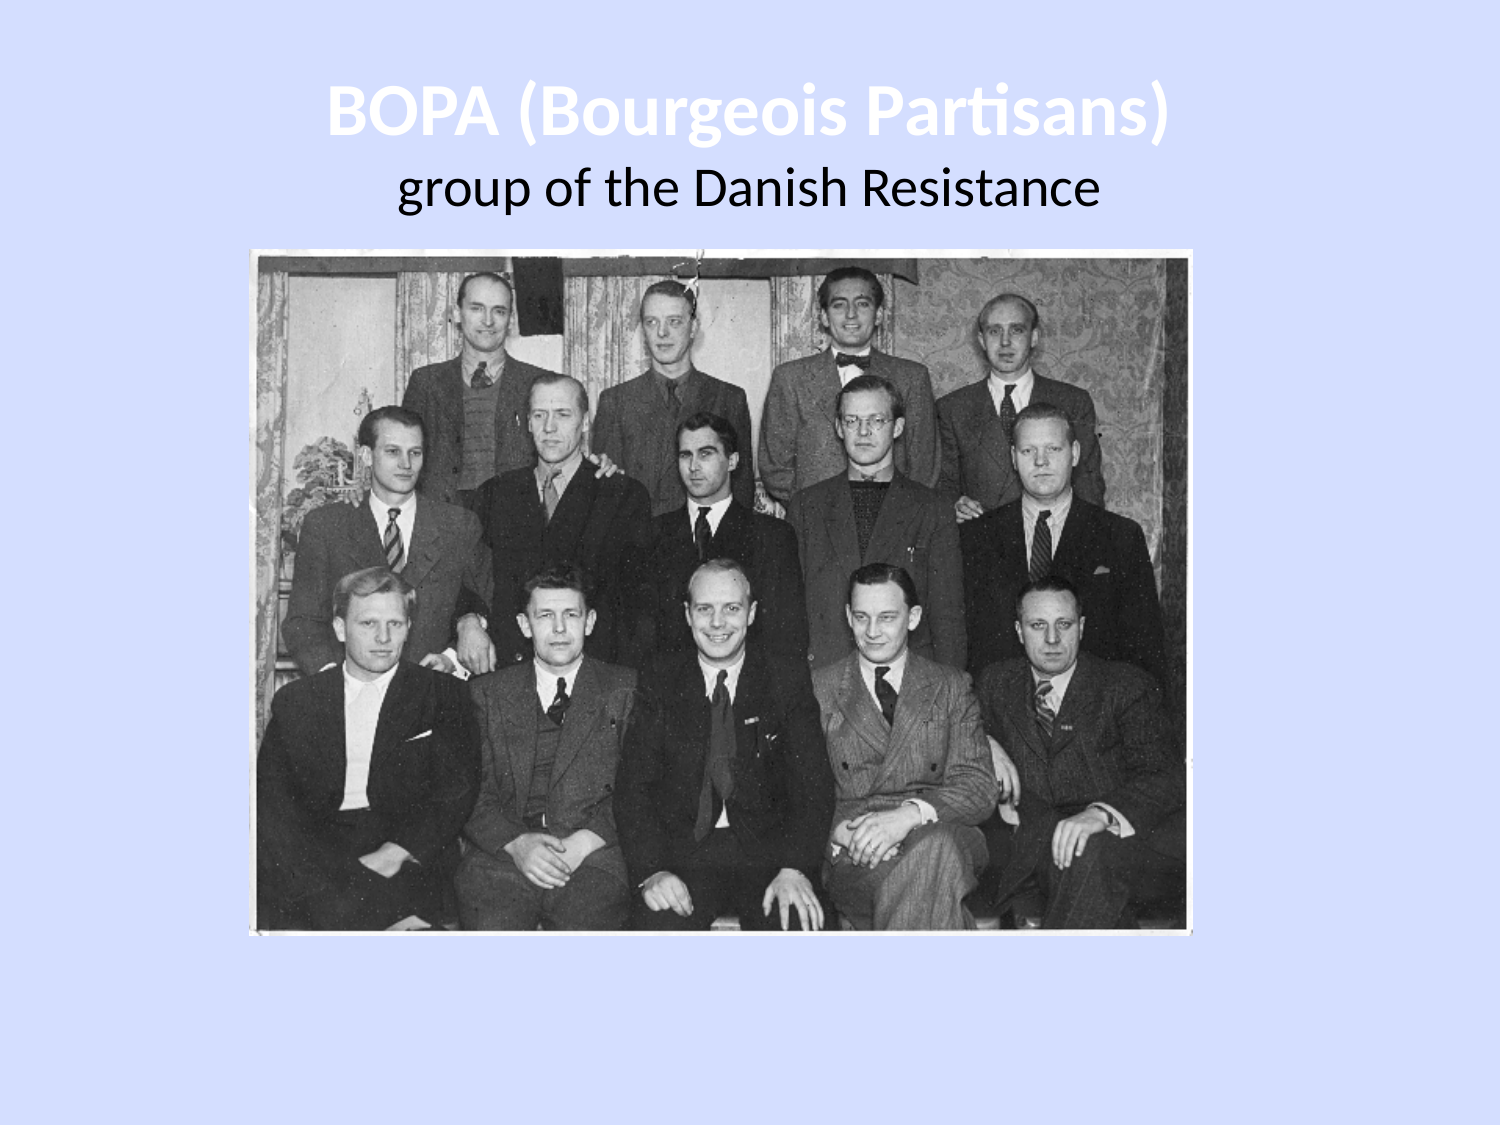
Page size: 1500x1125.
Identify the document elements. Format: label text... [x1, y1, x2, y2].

title BOPA (Bourgeois Partisans) group of the Danish Resistance [75, 45, 1425, 233]
picture [249, 249, 1193, 937]
